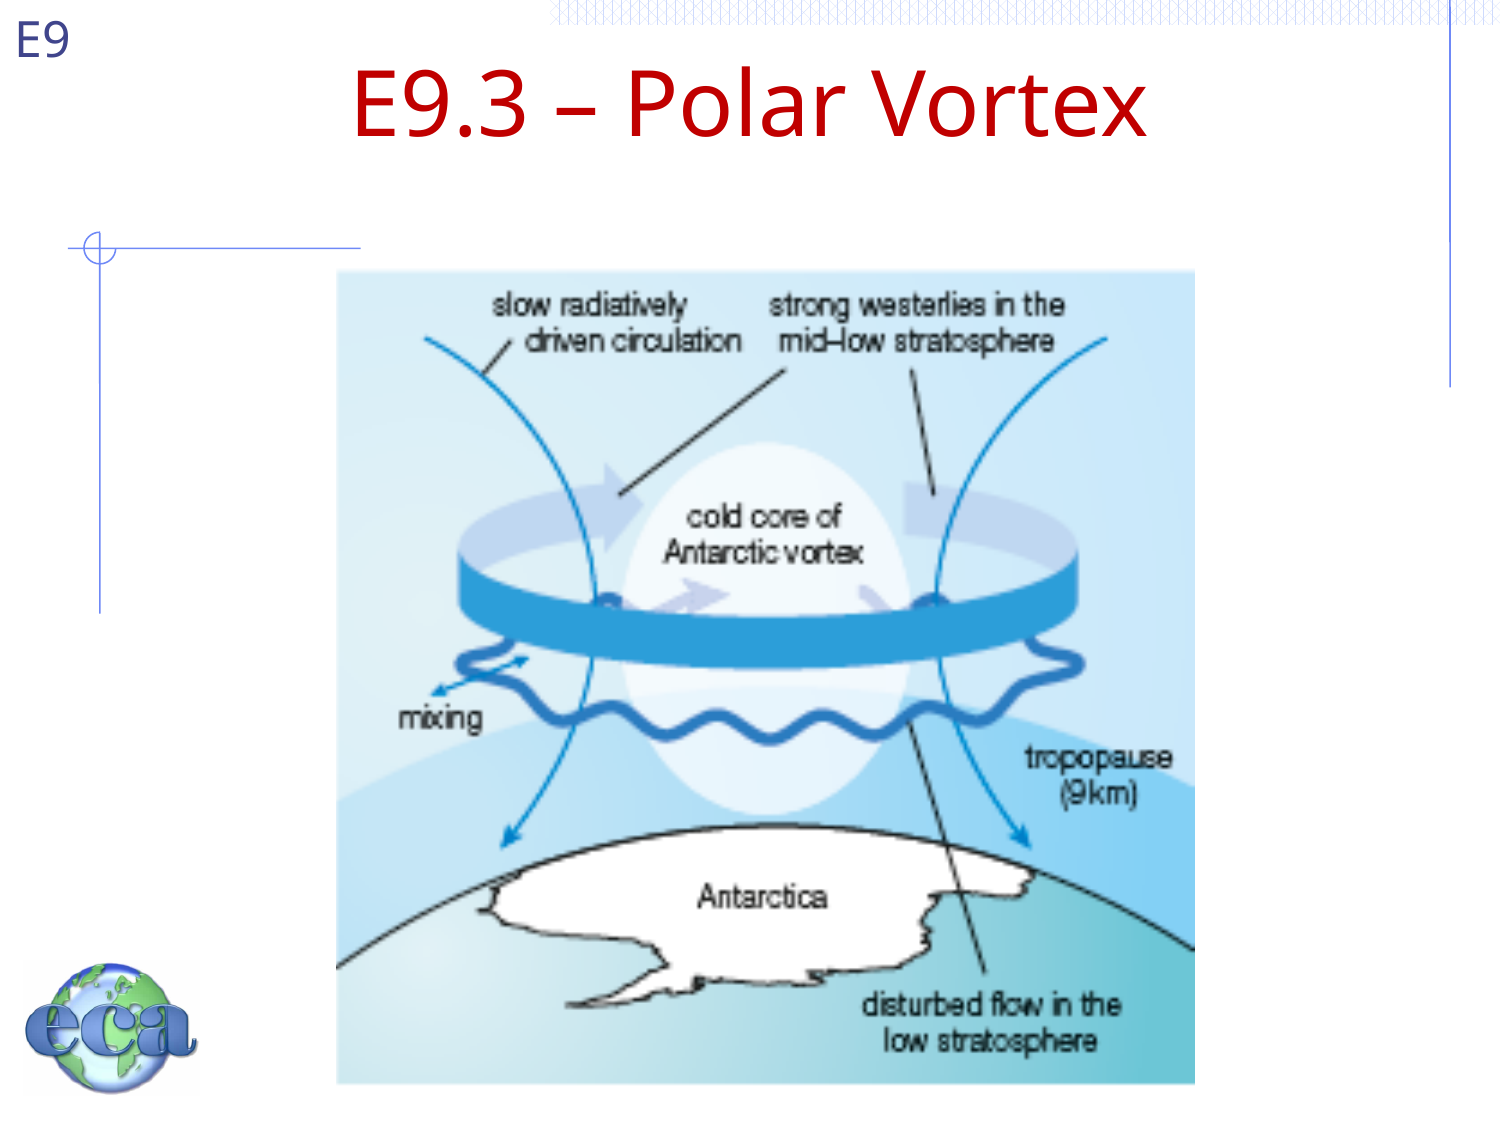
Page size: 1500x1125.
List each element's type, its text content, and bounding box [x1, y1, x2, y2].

picture [23, 960, 200, 1096]
title E9.3 – Polar Vortex [37, 24, 1463, 163]
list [336, 266, 1195, 1090]
